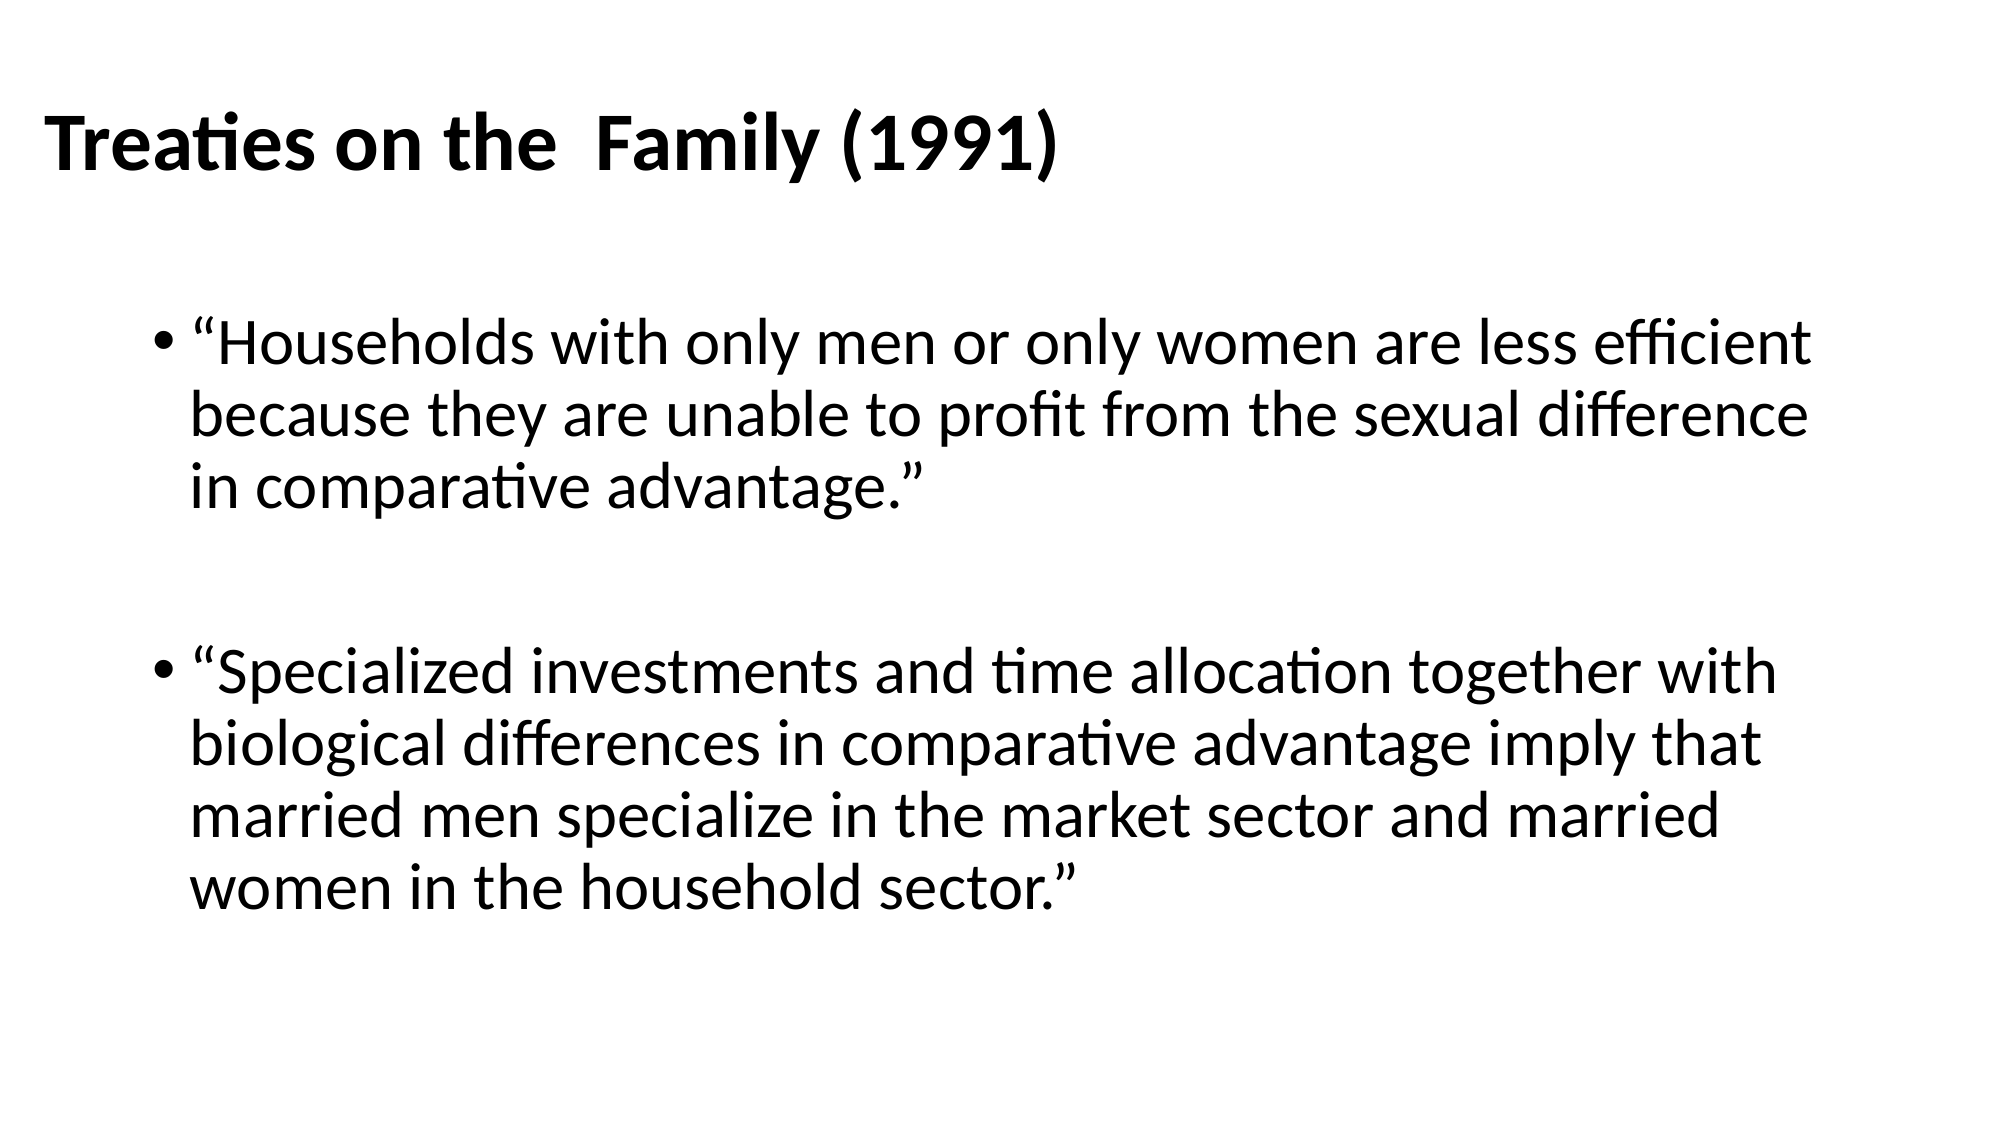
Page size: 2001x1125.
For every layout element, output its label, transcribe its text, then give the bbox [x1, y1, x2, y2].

title Treaties on the Family (1991) [29, 59, 1887, 227]
list “Households with only men or only women are less efficient because they are unable to profit from the sexual difference in comparative advantage.” “Specialized investments and time allocation together with biological differences in comparative advantage imply that married men specialize in the market sector and married women in the household sector.” [137, 299, 1863, 1014]
